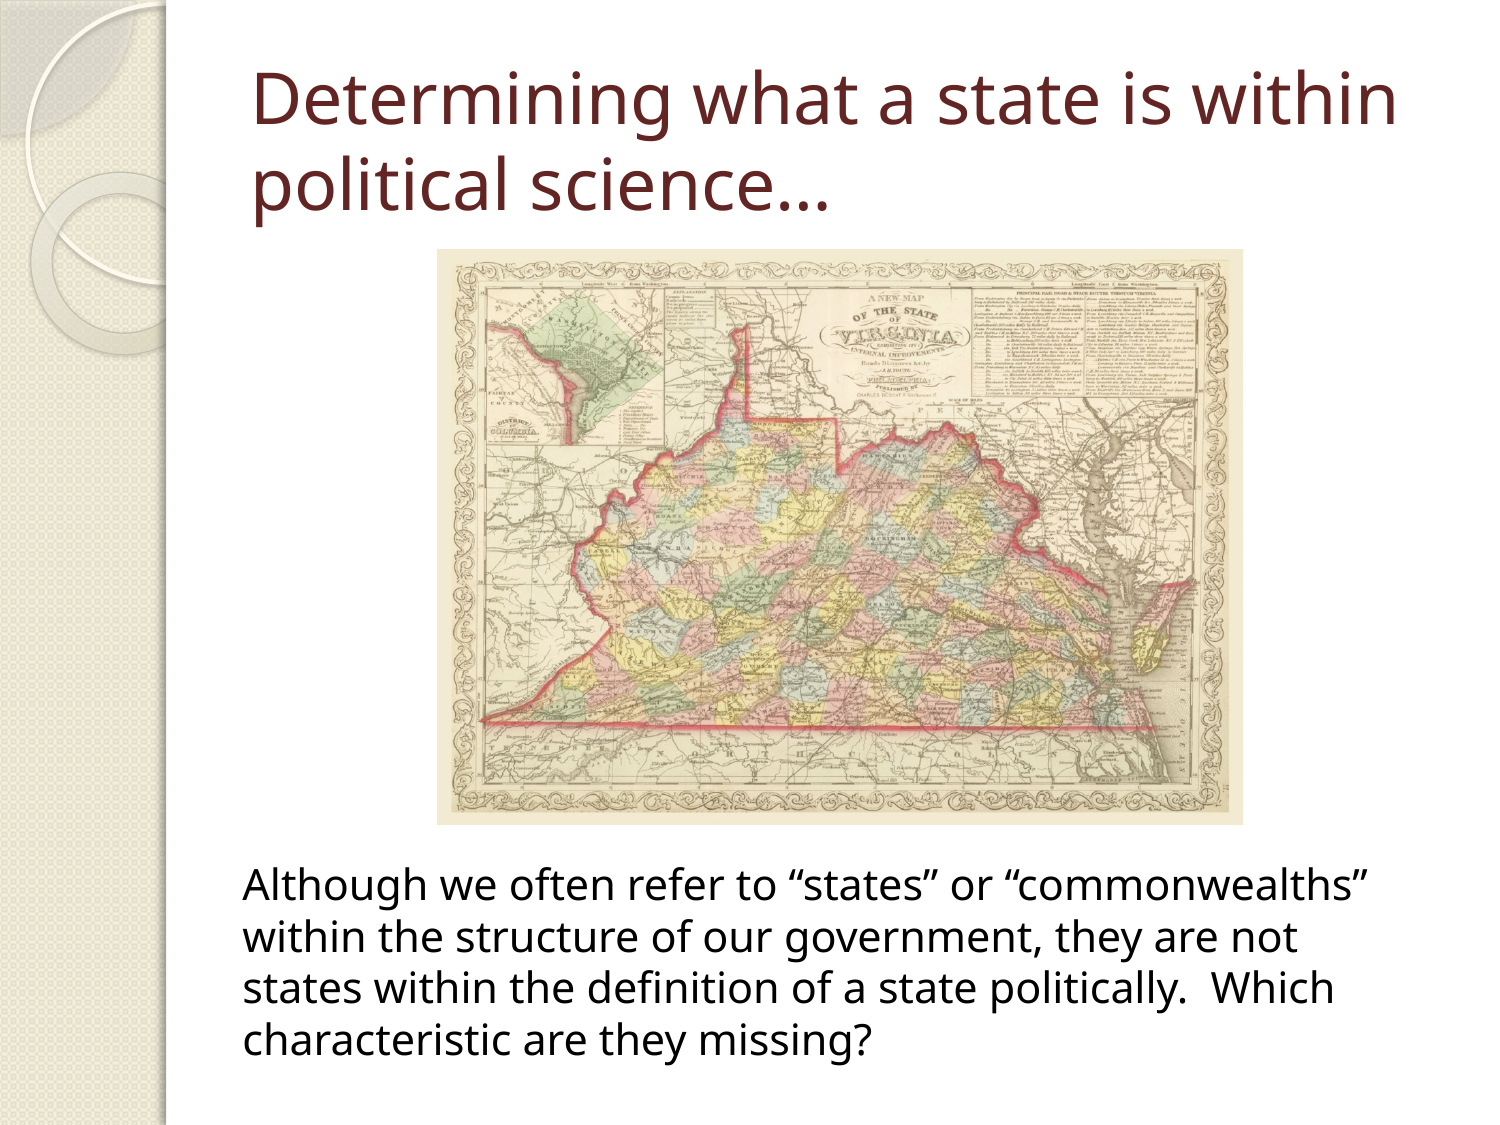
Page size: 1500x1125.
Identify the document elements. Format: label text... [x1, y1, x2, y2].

picture [437, 249, 1244, 826]
list Although we often refer to “states” or “commonwealths” within the structure of our government, they are not states within the definition of a state politically. Which characteristic are they missing? [215, 849, 1444, 1103]
title Determining what a state is within political science… [235, 45, 1466, 233]
